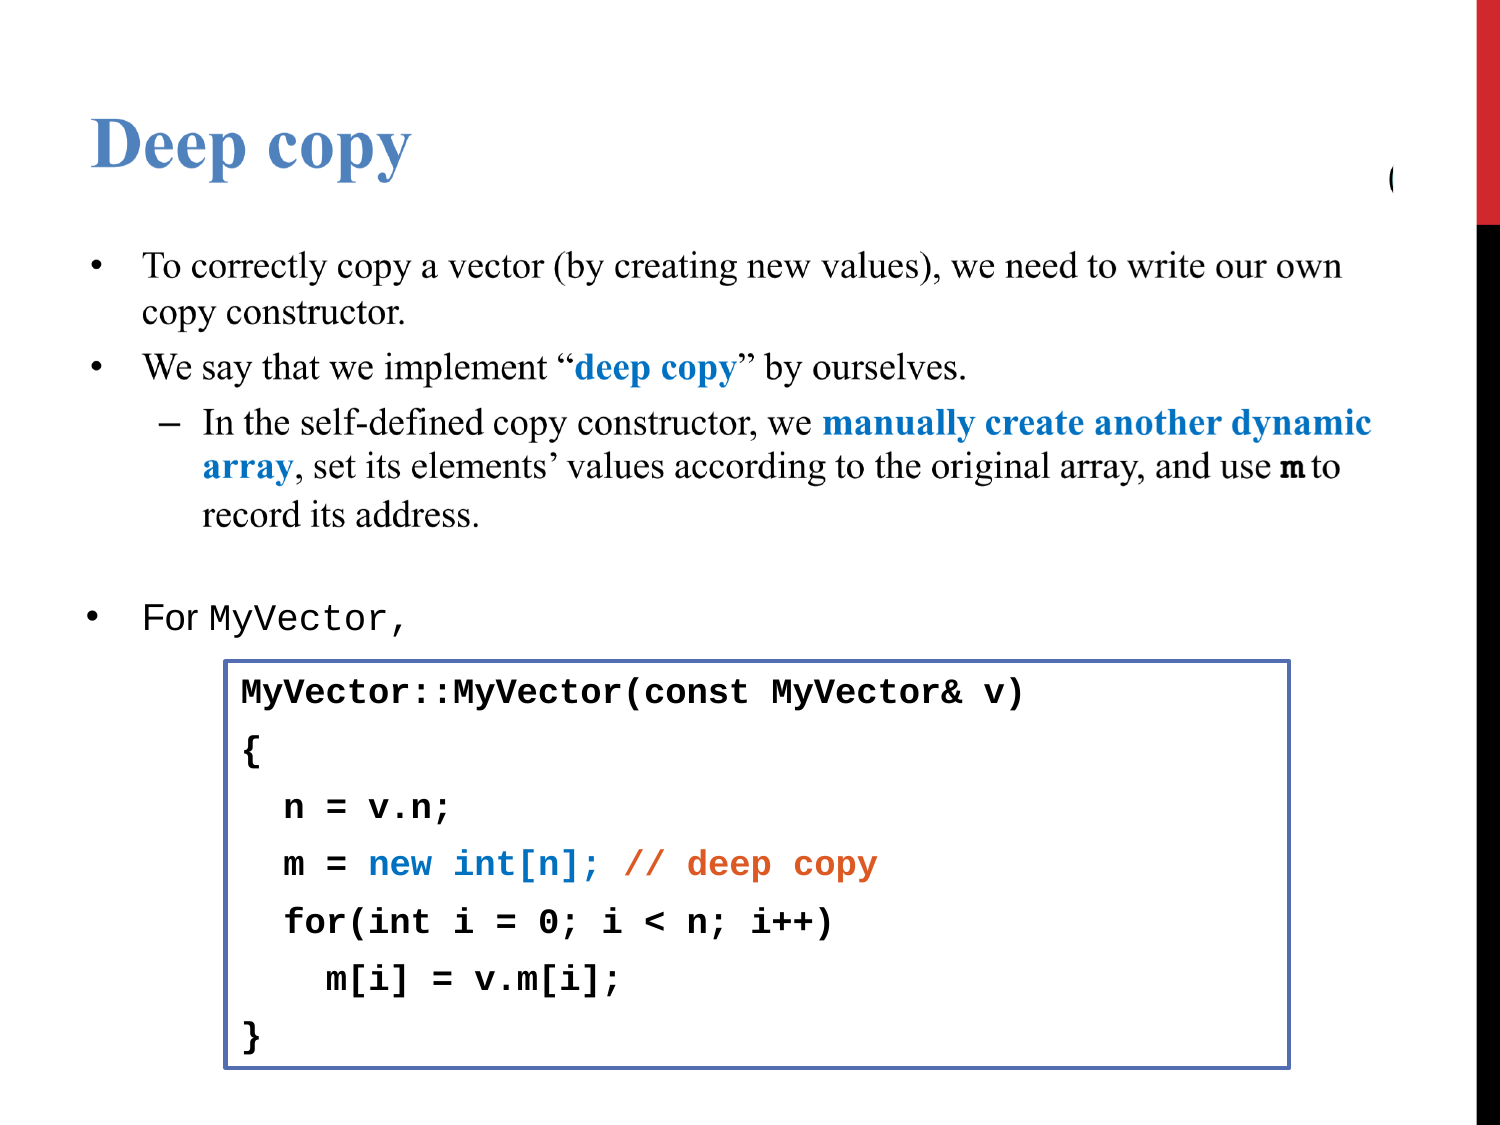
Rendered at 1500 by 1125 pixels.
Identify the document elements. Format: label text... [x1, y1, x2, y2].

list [45, 96, 1394, 543]
text_box For MyVector, [70, 585, 426, 646]
text_box MyVector::MyVector(const MyVector& v) { n = v.n; m = new int[n]; // deep copy for(int i = 0; i < n; i++) m[i] = v.m[i]; } [223, 659, 1291, 1070]
